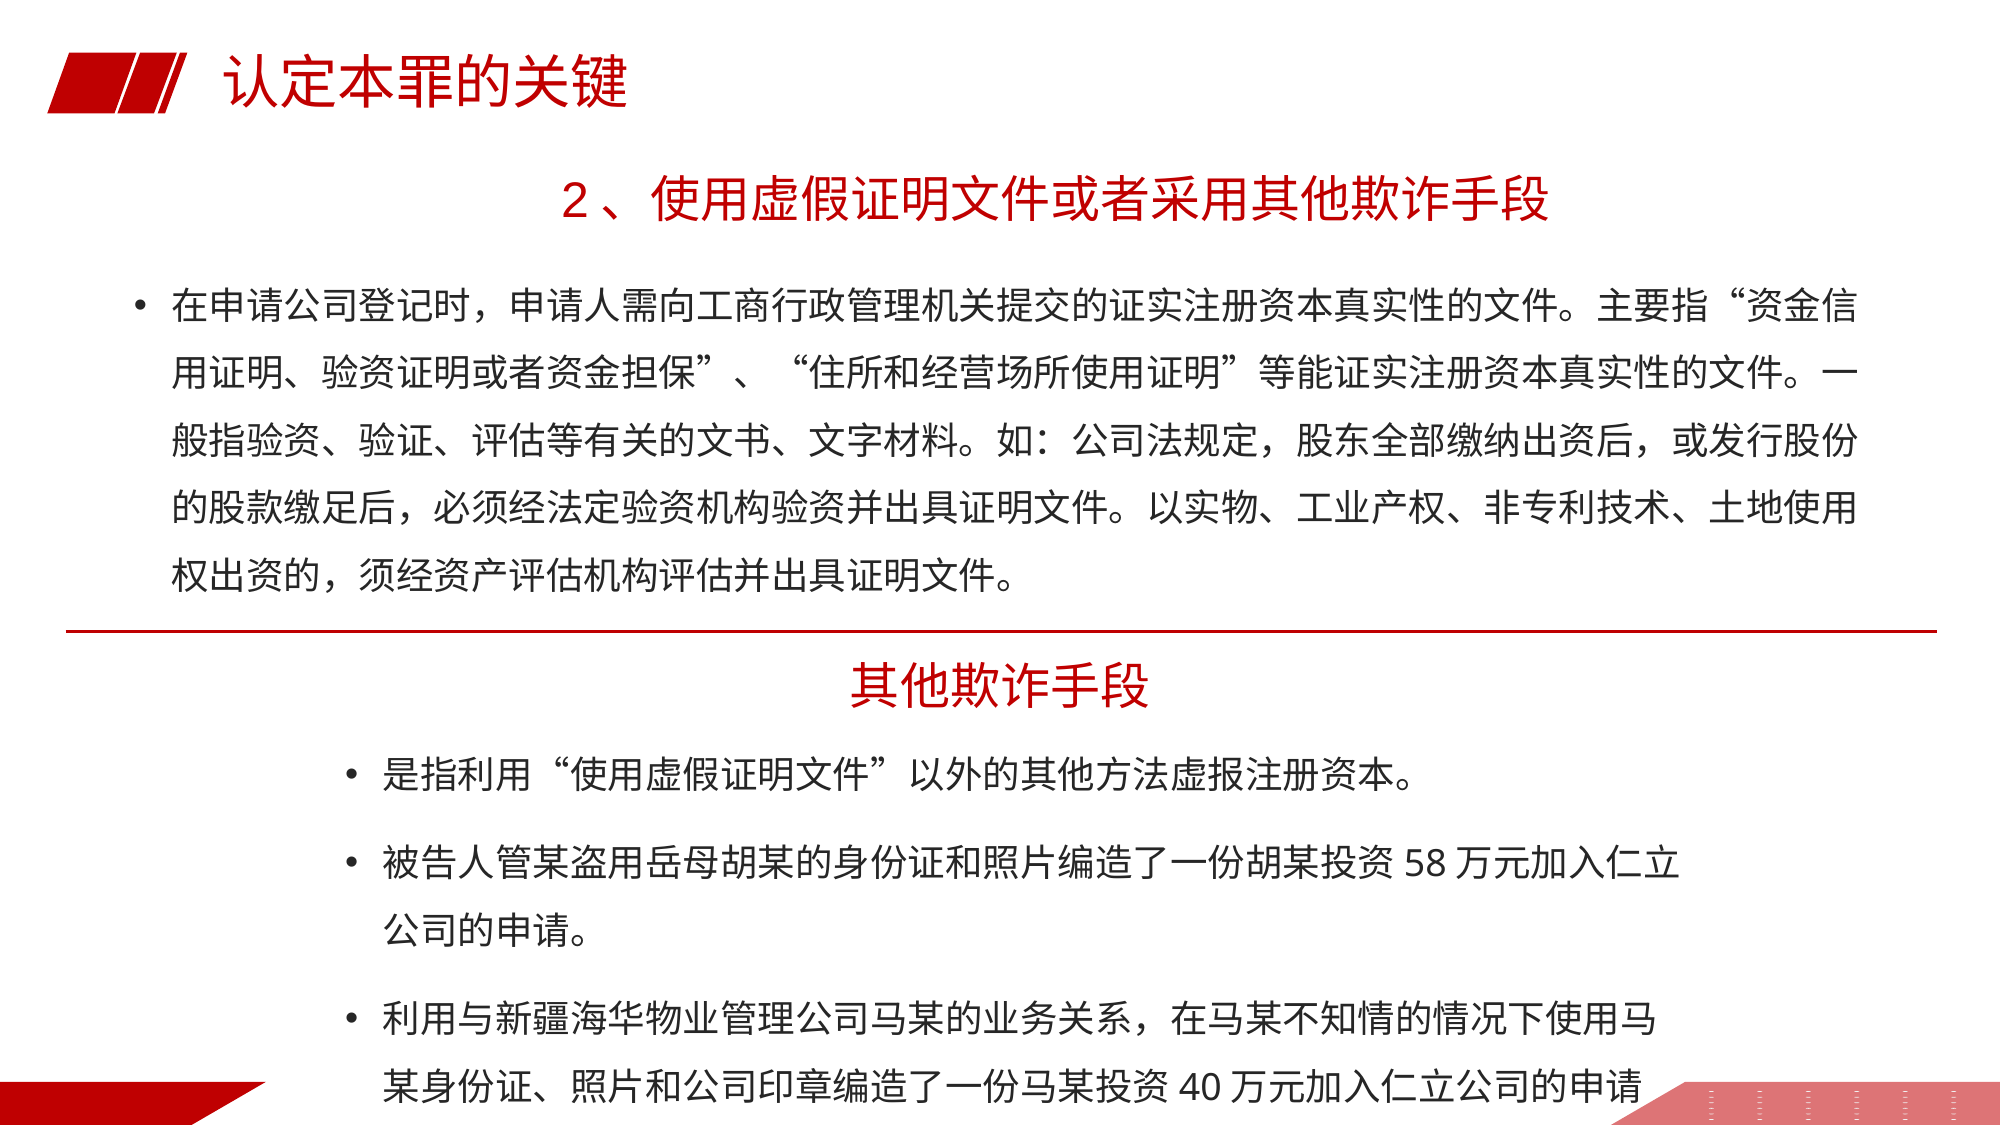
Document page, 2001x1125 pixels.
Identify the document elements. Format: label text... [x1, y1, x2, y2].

text_box 认定本罪的关键 [206, 51, 672, 118]
list 在申请公司登记时，申请人需向工商行政管理机关提交的证实注册资本真实性的文件。主要指“资金信用证明、验资证明或者资金担保”、“住所和经营场所使用证明”等能证实注册资本真实性的文件。一般指验资、验证、评估等有关的文书、文字材料。如：公司法规定，股东全部缴纳出资后，或发行股份的股款缴足后，必须经法定验资机构验资并出具证明文件。以实物、工业产权、非专利技术、土地使用权出资的，须经资产评估机构评估并出具证明文件。 [118, 251, 1908, 630]
text_box 其他欺诈手段 [810, 645, 1190, 720]
title 2、使用虚假证明文件或者采用其他欺诈手段 [276, 143, 1724, 251]
text_box 是指利用“使用虚假证明文件”以外的其他方法虚报注册资本。 被告人管某盗用岳母胡某的身份证和照片编造了一份胡某投资58万元加入仁立公司的申请。 利用与新疆海华物业管理公司马某的业务关系，在马某不知情的情况下使用马某身份证、照片和公司印章编造了一份马某投资40万元加入仁立公司的申请 [329, 720, 1697, 1125]
